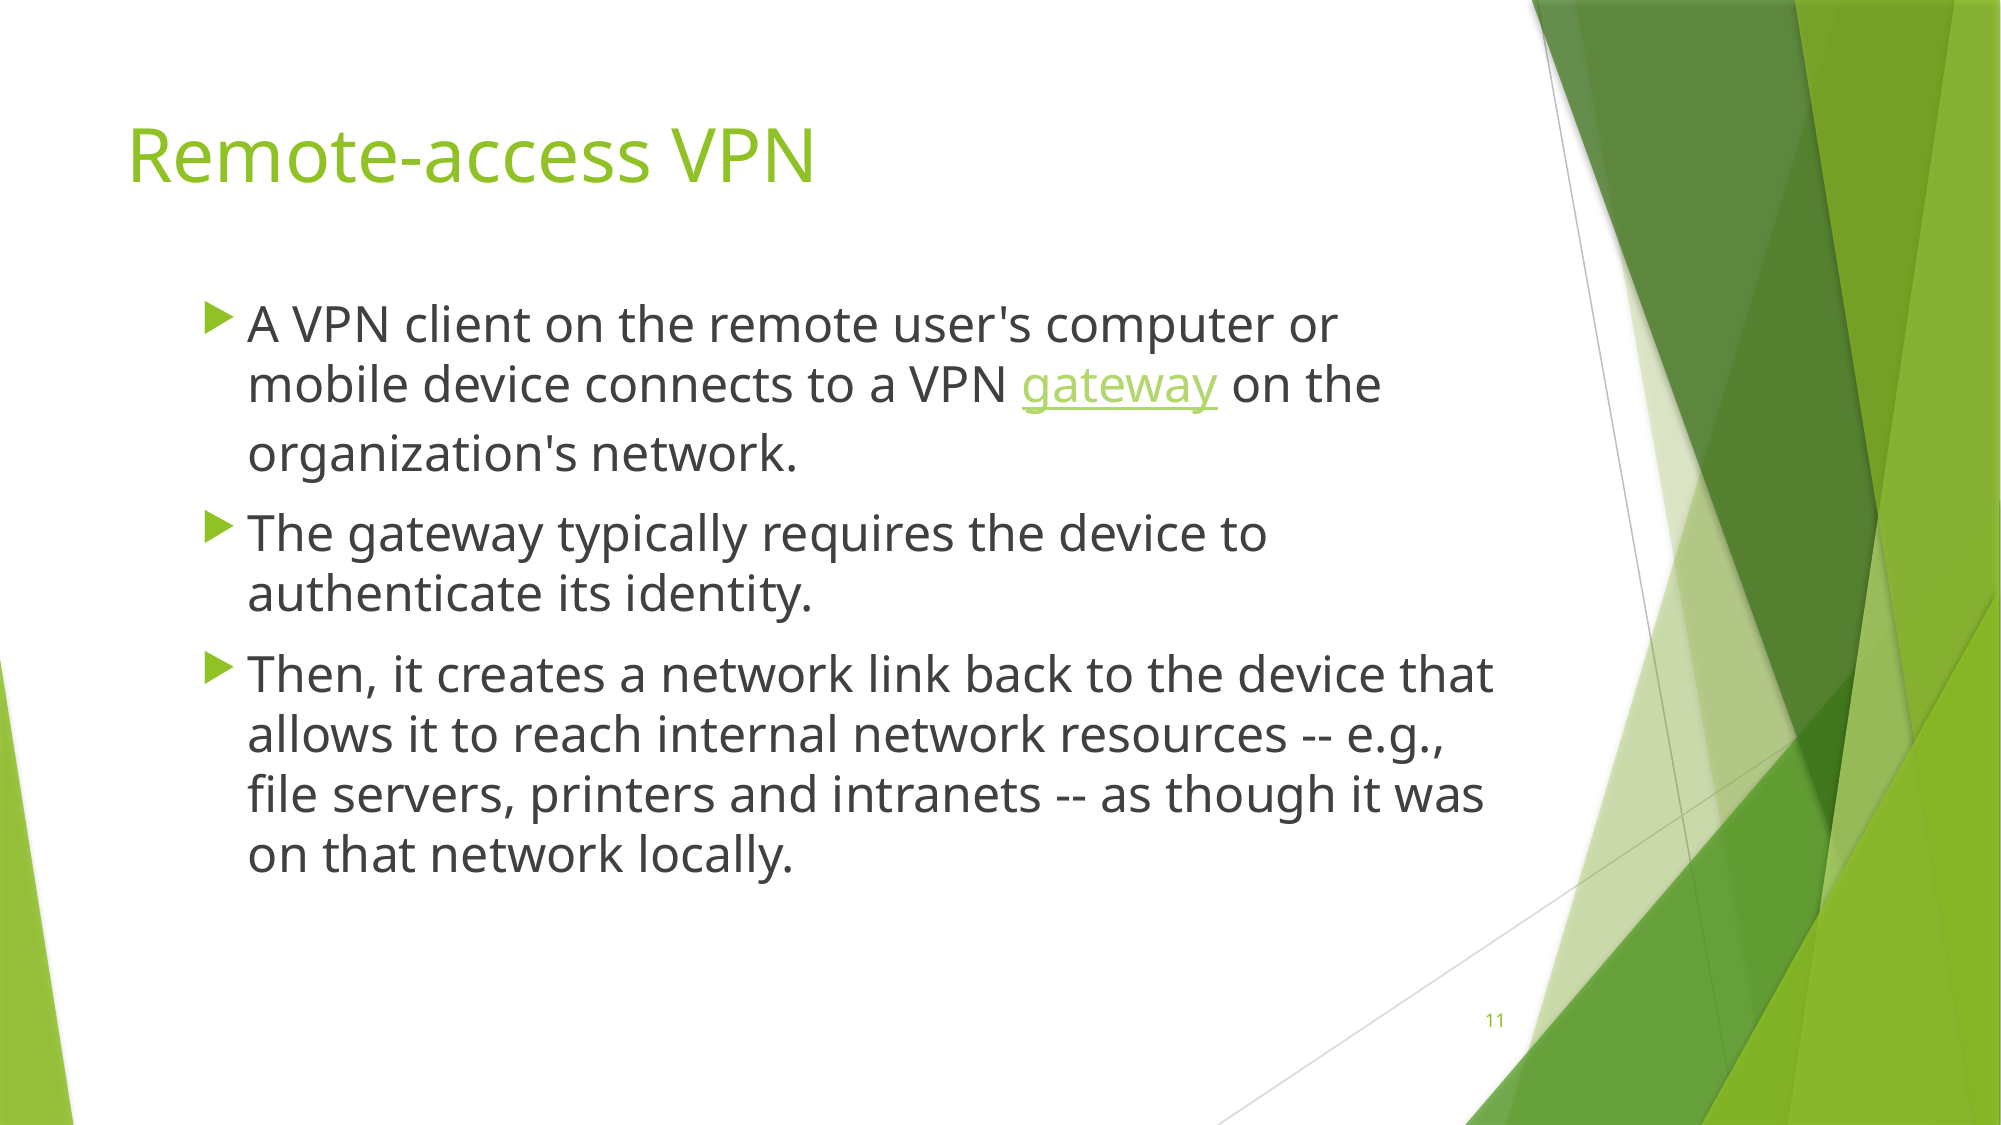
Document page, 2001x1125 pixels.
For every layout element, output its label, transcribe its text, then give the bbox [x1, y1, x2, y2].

list A VPN client on the remote user's computer or mobile device connects to a VPN gateway on the organization's network. The gateway typically requires the device to authenticate its identity. Then, it creates a network link back to the device that allows it to reach internal network resources -- e.g., file servers, printers and intranets -- as though it was on that network locally. [111, 204, 1522, 842]
slide_number 11 [1409, 991, 1522, 1051]
title Remote-access VPN [111, 99, 1522, 204]
